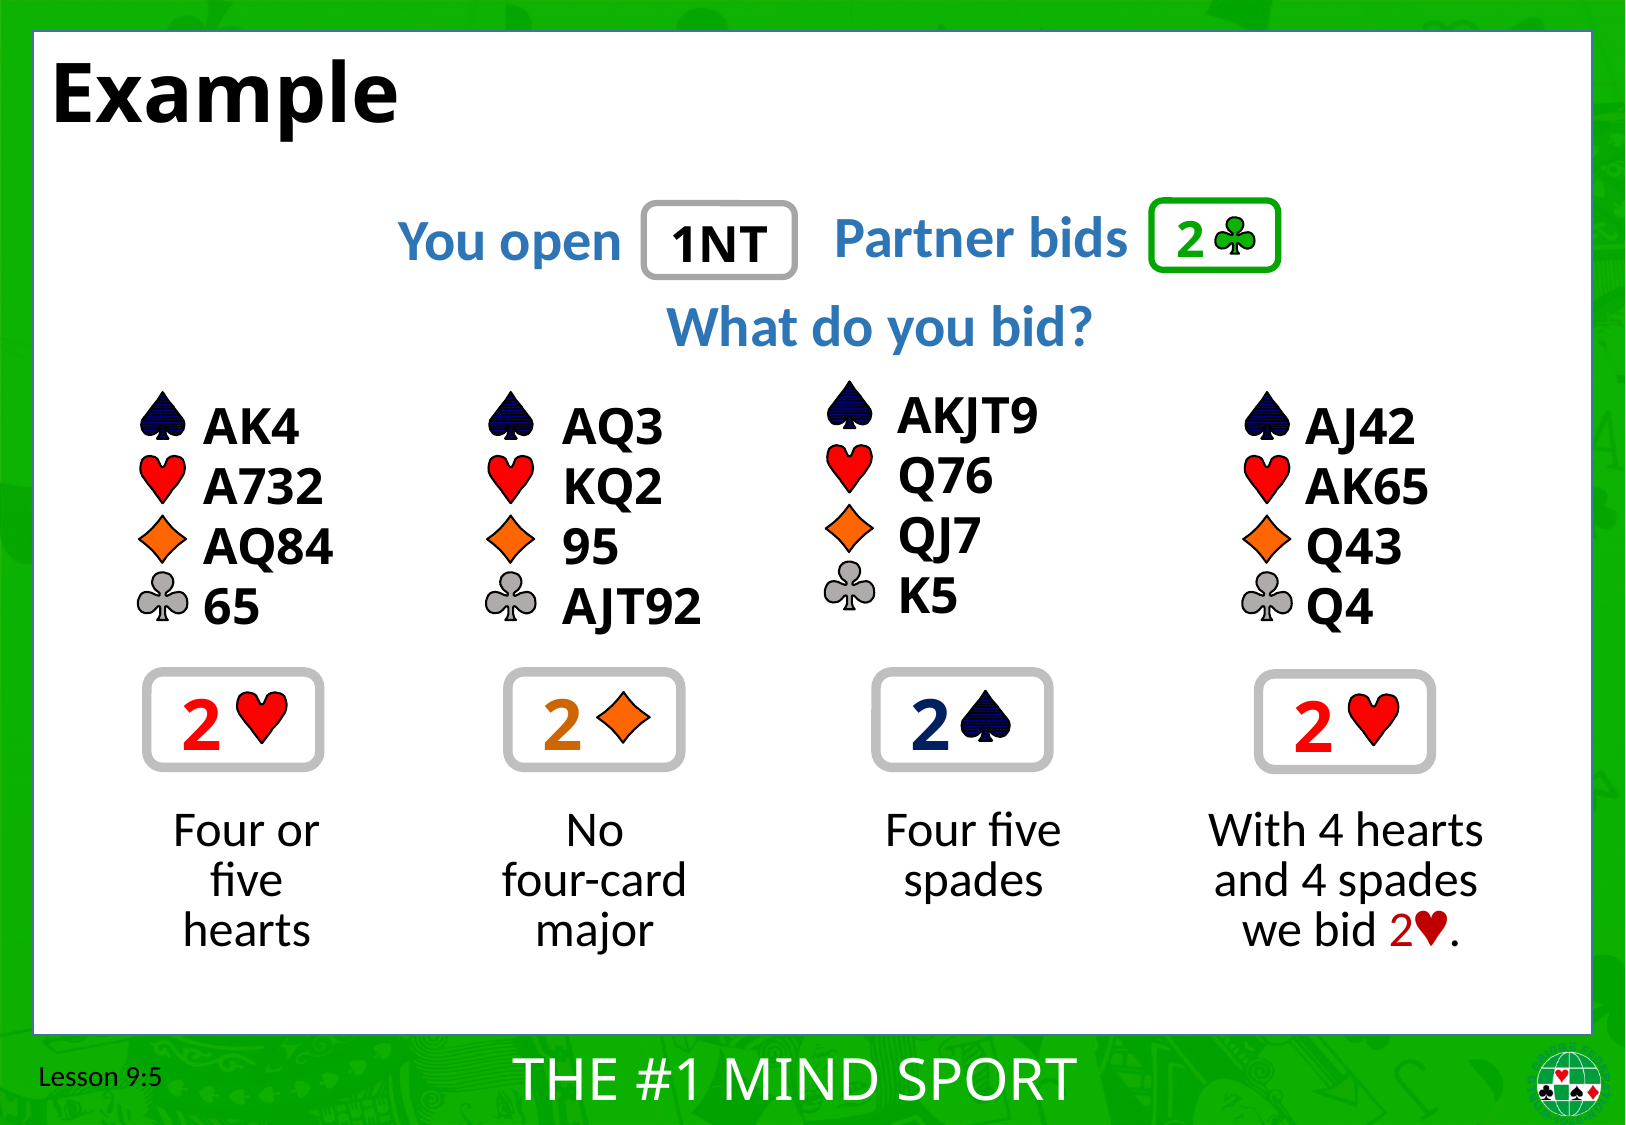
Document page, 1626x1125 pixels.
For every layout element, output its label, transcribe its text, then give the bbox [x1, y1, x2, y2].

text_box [875, 671, 1049, 768]
text_box With 4 hearts and 4 spades we bid 2. [1193, 799, 1499, 964]
text_box No four-card major [487, 799, 703, 964]
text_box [383, 195, 795, 281]
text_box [146, 671, 320, 768]
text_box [1258, 673, 1432, 770]
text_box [507, 671, 681, 768]
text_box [137, 386, 356, 645]
title Example [34, 42, 1562, 148]
text_box Four or five hearts [158, 799, 336, 964]
picture [0, 0, 1626, 1125]
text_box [819, 192, 1279, 278]
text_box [824, 376, 1068, 634]
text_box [486, 386, 735, 645]
text_box What do you bid? [651, 280, 1109, 365]
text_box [1242, 386, 1450, 645]
text_box Four five spades [835, 798, 1112, 914]
